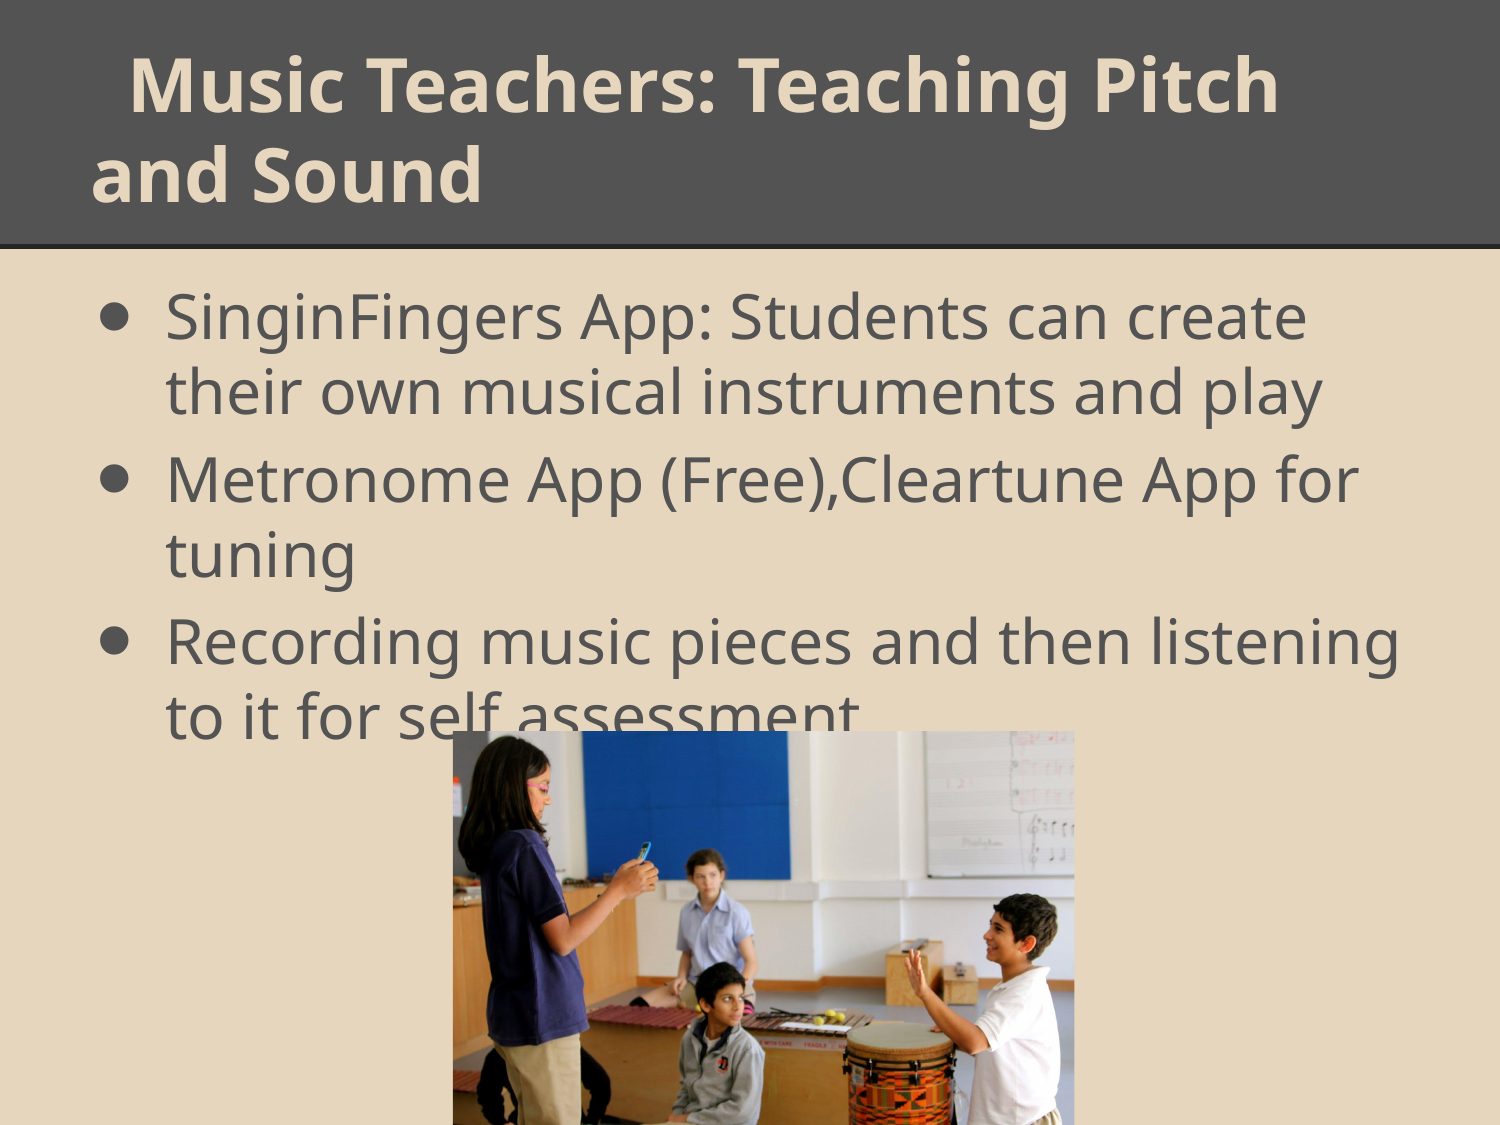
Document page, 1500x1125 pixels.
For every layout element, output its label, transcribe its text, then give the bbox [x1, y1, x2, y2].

list SinginFingers App: Students can create their own musical instruments and play Metronome App (Free),Cleartune App for tuning Recording music pieces and then listening to it for self assessment. [75, 262, 1425, 931]
text_box [452, 731, 1075, 1125]
title Music Teachers: Teaching Pitch and Sound [75, 14, 1425, 233]
